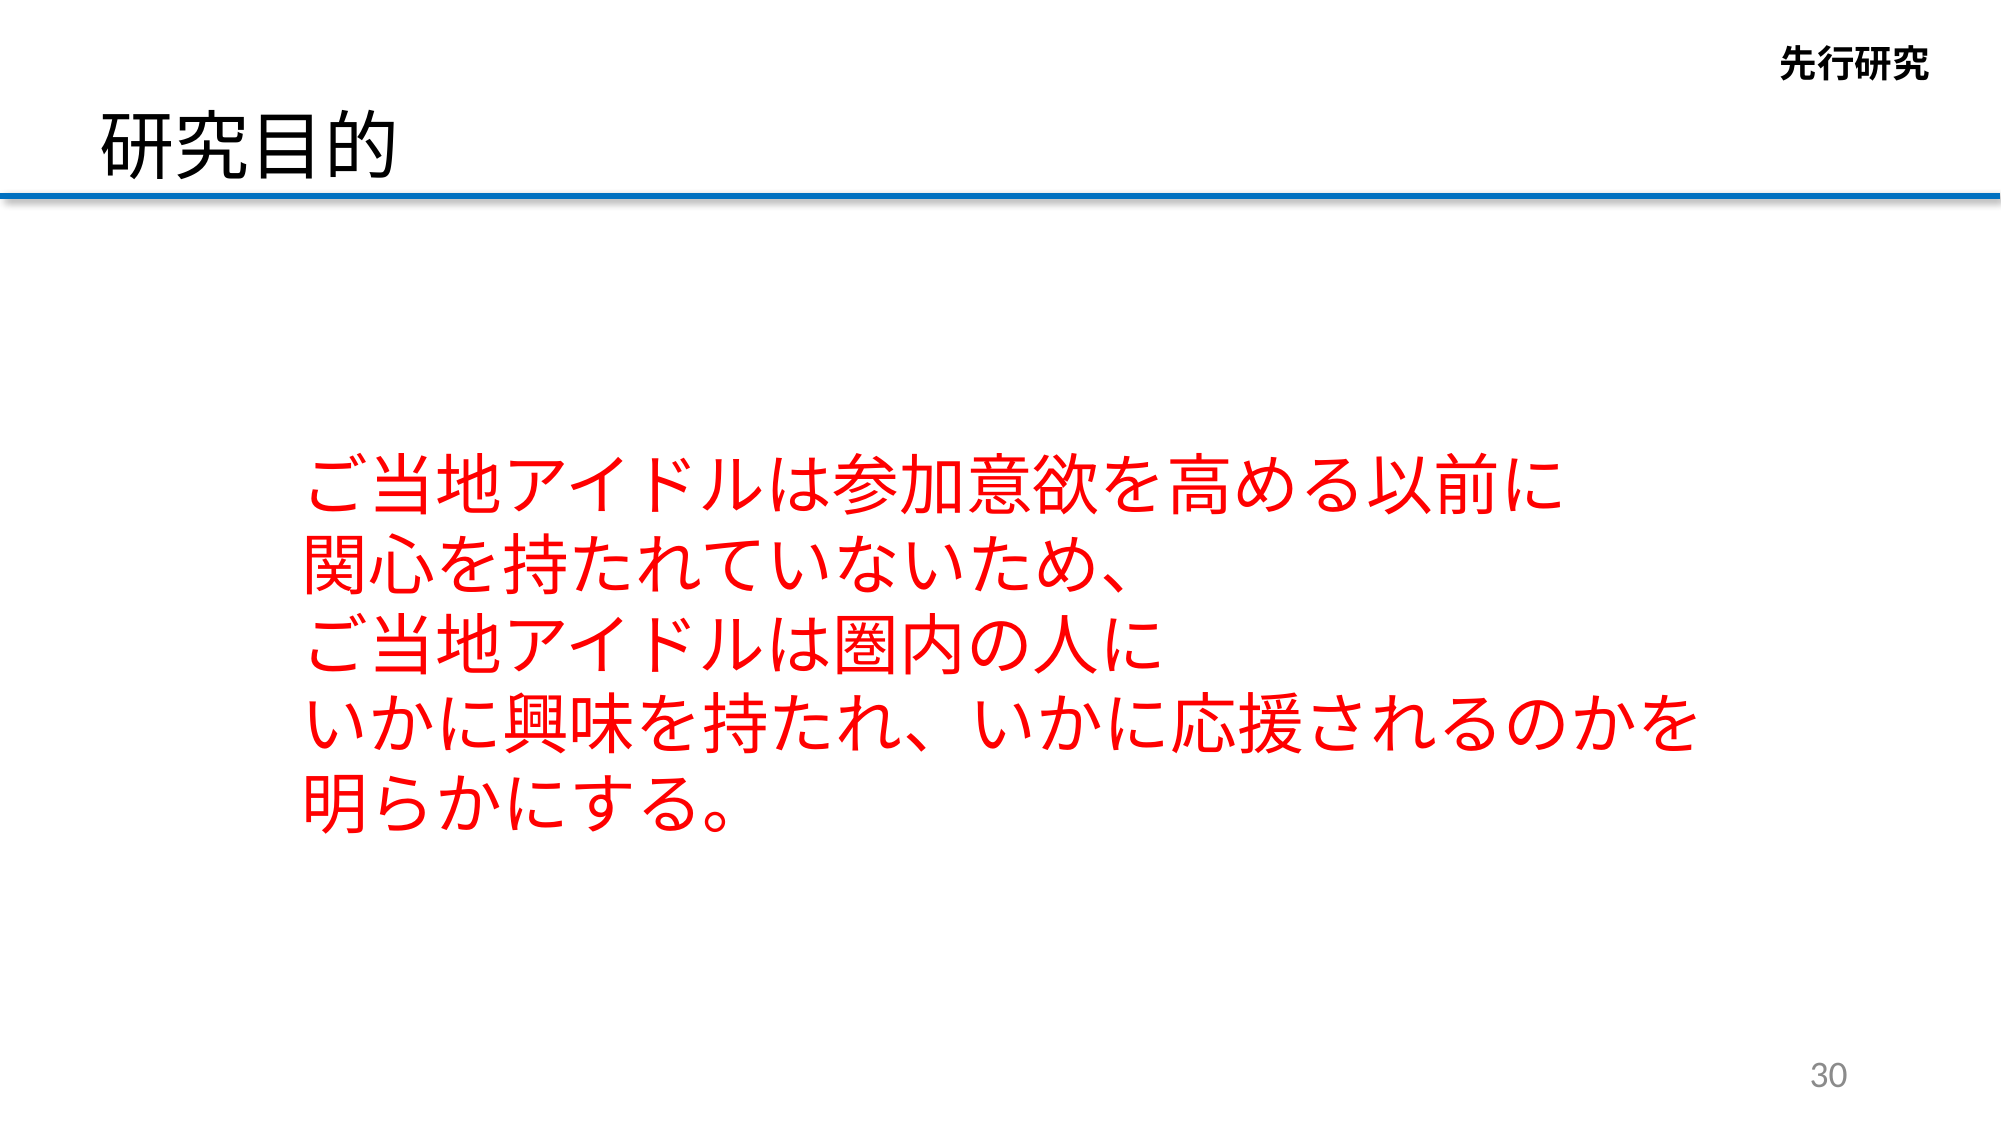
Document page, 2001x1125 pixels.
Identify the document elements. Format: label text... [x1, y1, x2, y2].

slide_number 30 [1412, 1042, 1863, 1103]
text_box 研究目的 [84, 91, 415, 197]
text_box 先行研究 [1764, 33, 1945, 93]
text_box ご当地アイドルは参加意欲を高める以前に 関心を持たれていないため、 ご当地アイドルは圏内の人に いかに興味を持たれ、いかに応援されるのかを 明らかにする。 [287, 435, 1720, 850]
